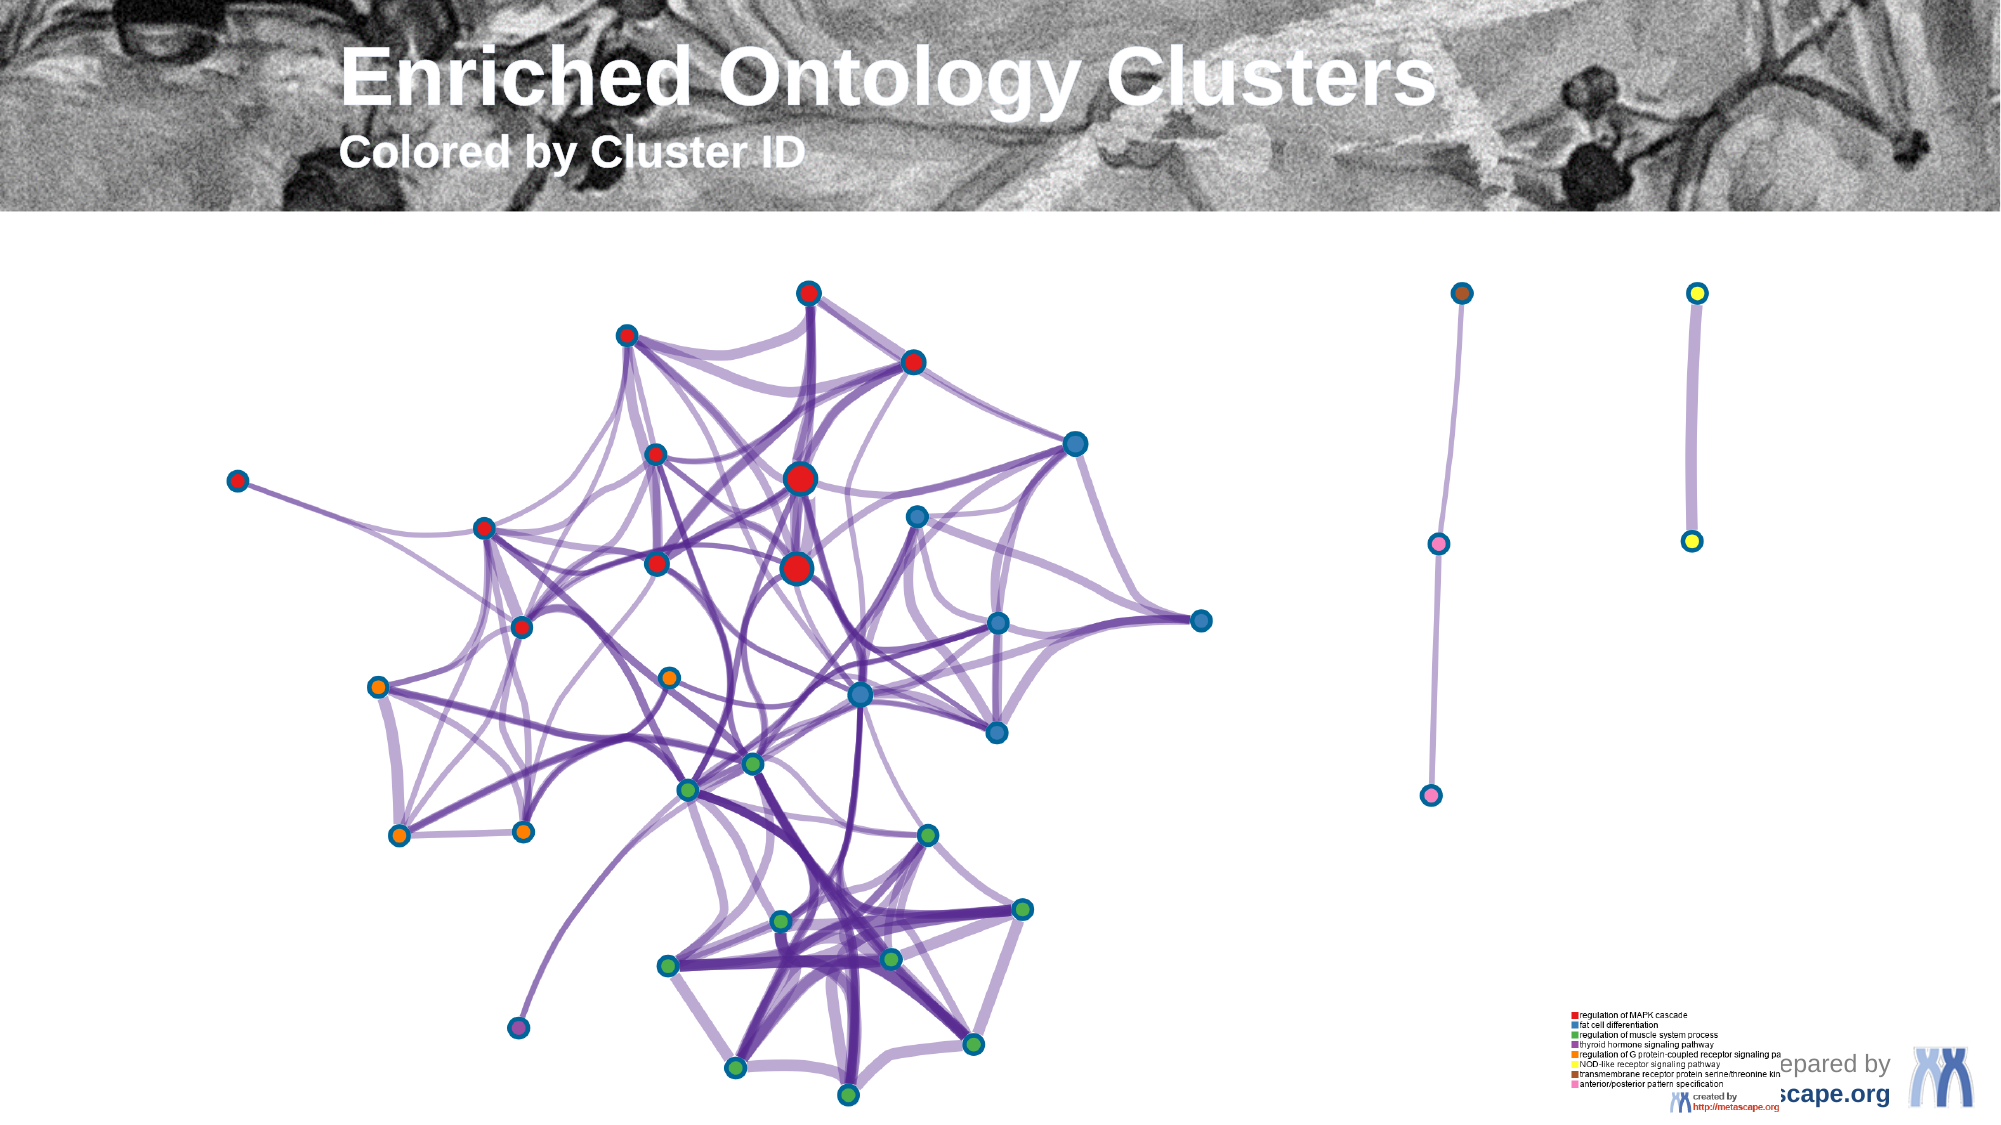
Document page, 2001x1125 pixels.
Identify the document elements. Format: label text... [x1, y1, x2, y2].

title Enriched Ontology Clusters Colored by Cluster ID [323, 11, 1501, 187]
picture [0, 0, 2001, 1125]
